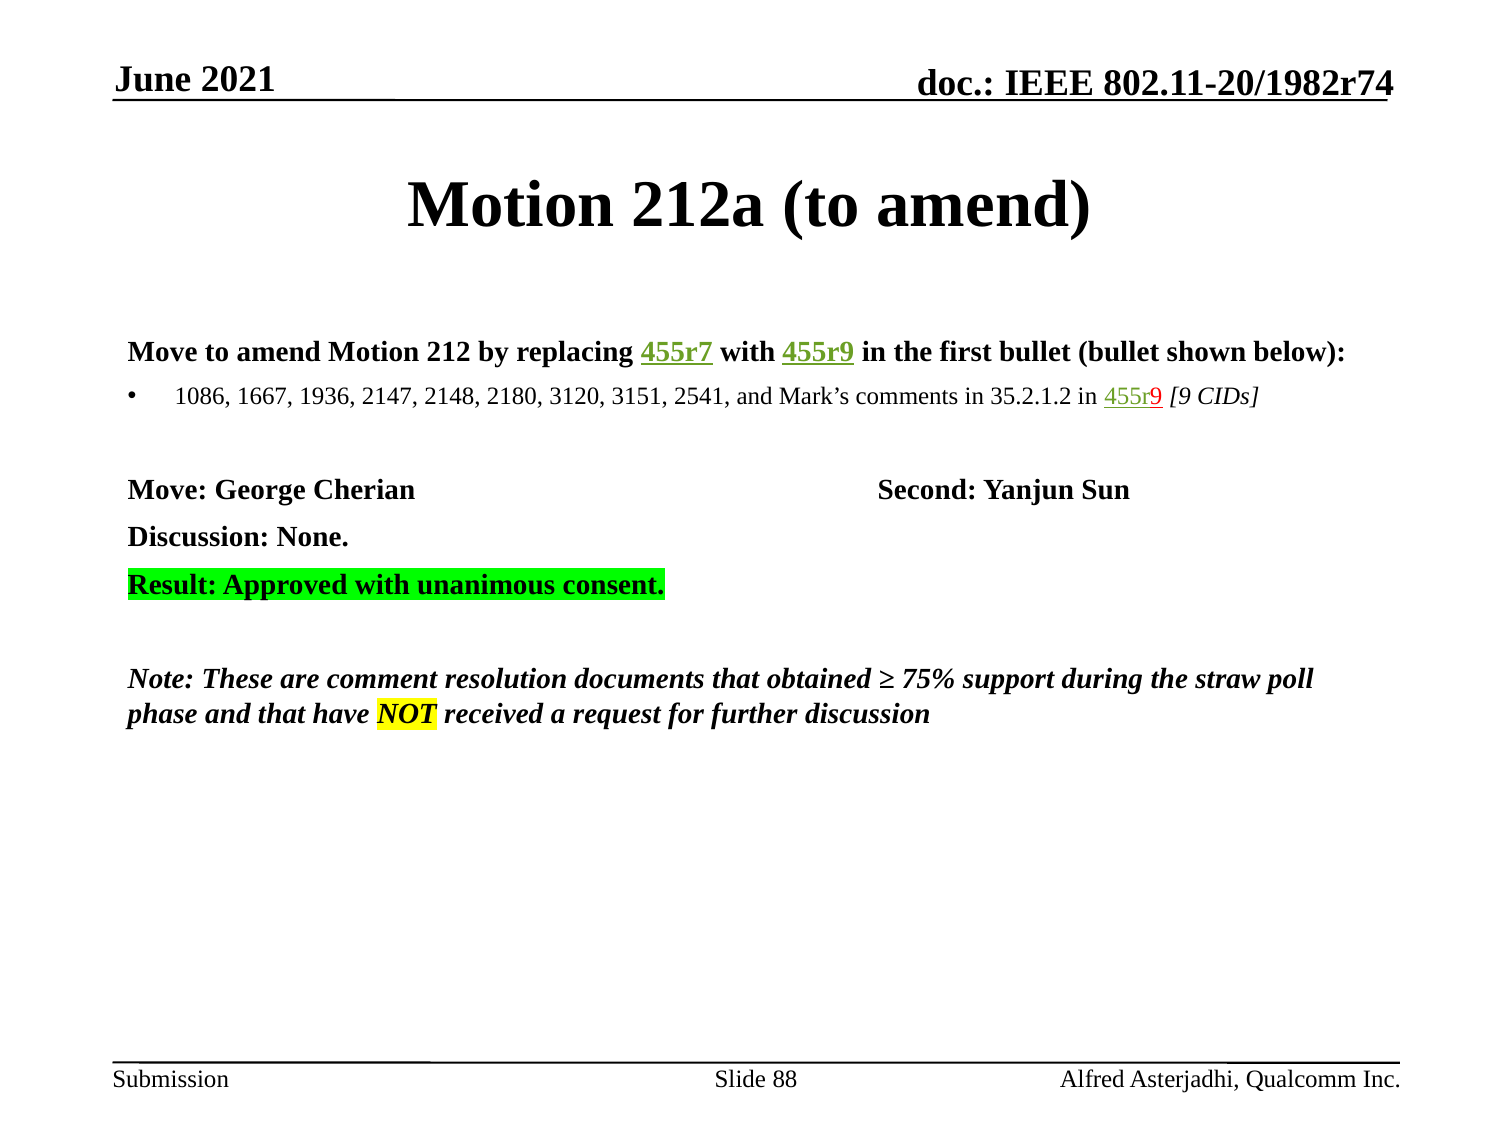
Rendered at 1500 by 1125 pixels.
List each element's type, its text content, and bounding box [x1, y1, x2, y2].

slide_number Slide 88 [712, 1061, 800, 1123]
title Motion 212a (to amend) [112, 112, 1388, 288]
footer Alfred Asterjadhi, Qualcomm Inc. [878, 1061, 1402, 1093]
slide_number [114, 54, 423, 100]
list Move to amend Motion 212 by replacing 455r7 with 455r9 in the first bullet (bullet shown below): 1086, 1667, 1936, 2147, 2148, 2180, 3120, 3151, 2541, and Mark’s comments in 35.2.1.2 in 455r9 [9 CIDs] Move: George Cherian Second: Yanjun Sun Discussion: None. Result: Approved with unanimous consent. Note: These are comment resolution documents that obtained ≥ 75% support during the straw poll phase and that have NOT received a request for further discussion [112, 324, 1388, 1063]
